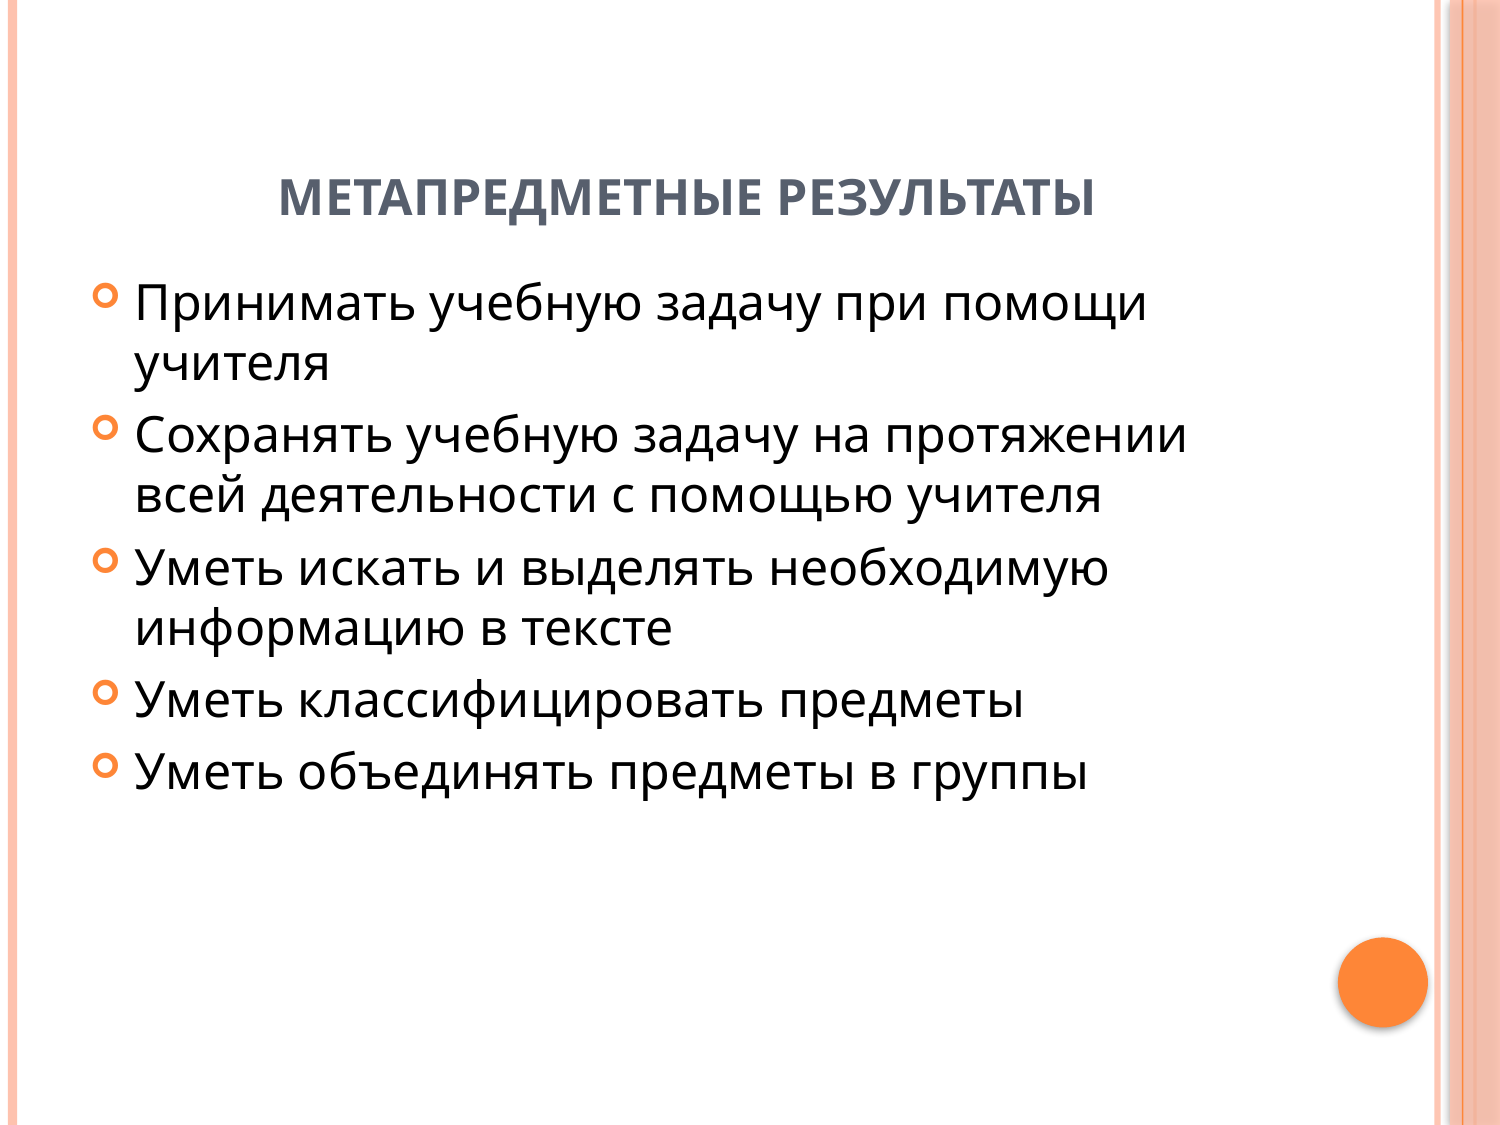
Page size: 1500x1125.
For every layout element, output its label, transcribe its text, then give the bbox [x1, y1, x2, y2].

list Принимать учебную задачу при помощи учителя Сохранять учебную задачу на протяжении всей деятельности с помощью учителя Уметь искать и выделять необходимую информацию в тексте Уметь классифицировать предметы Уметь объединять предметы в группы [75, 262, 1300, 1062]
title Метапредметные результаты [75, 45, 1300, 233]
